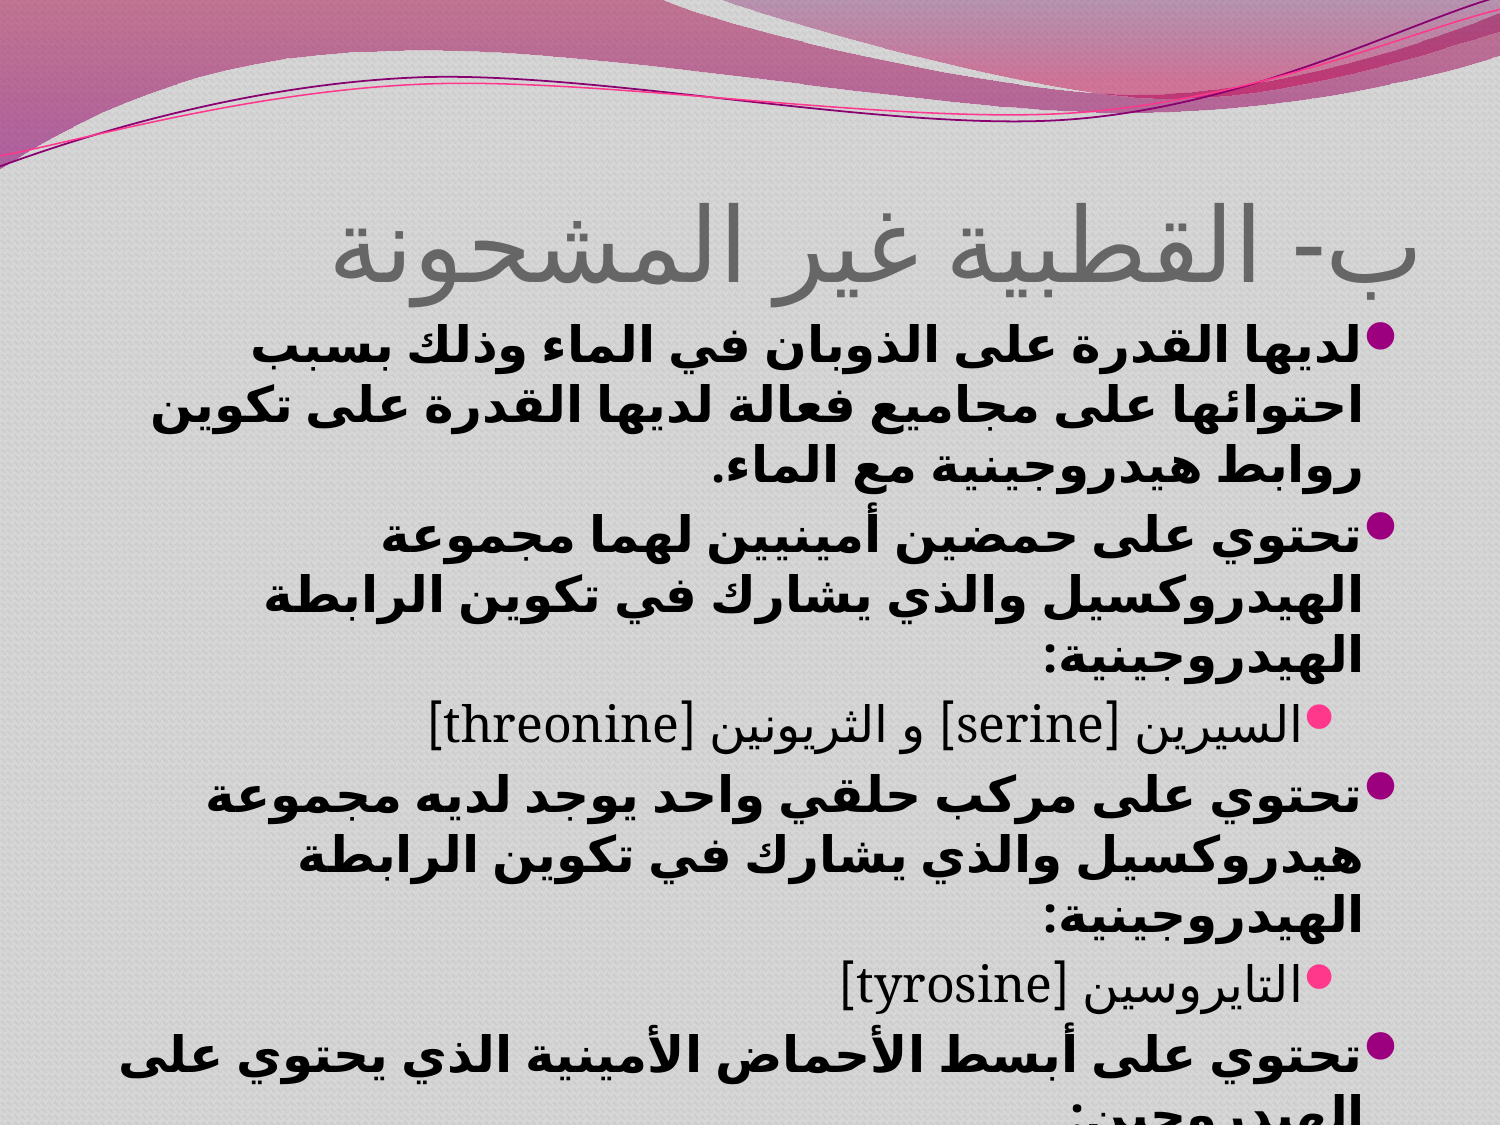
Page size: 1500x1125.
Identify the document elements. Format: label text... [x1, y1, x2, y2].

list لديها القدرة على الذوبان في الماء وذلك بسبب احتوائها على مجاميع فعالة لديها القدرة على تكوين روابط هيدروجينية مع الماء. تحتوي على حمضين أمينيين لهما مجموعة الهيدروكسيل والذي يشارك في تكوين الرابطة الهيدروجينية: السيرين [serine] و الثريونين [threonine] تحتوي على مركب حلقي واحد يوجد لديه مجموعة هيدروكسيل والذي يشارك في تكوين الرابطة الهيدروجينية: التايروسين [tyrosine] تحتوي على أبسط الأحماض الأمينية الذي يحتوي على الهيدروجين: الجلايسين [glycine] [75, 305, 1425, 1025]
title ب- القطبية غير المشحونة [75, 115, 1425, 303]
